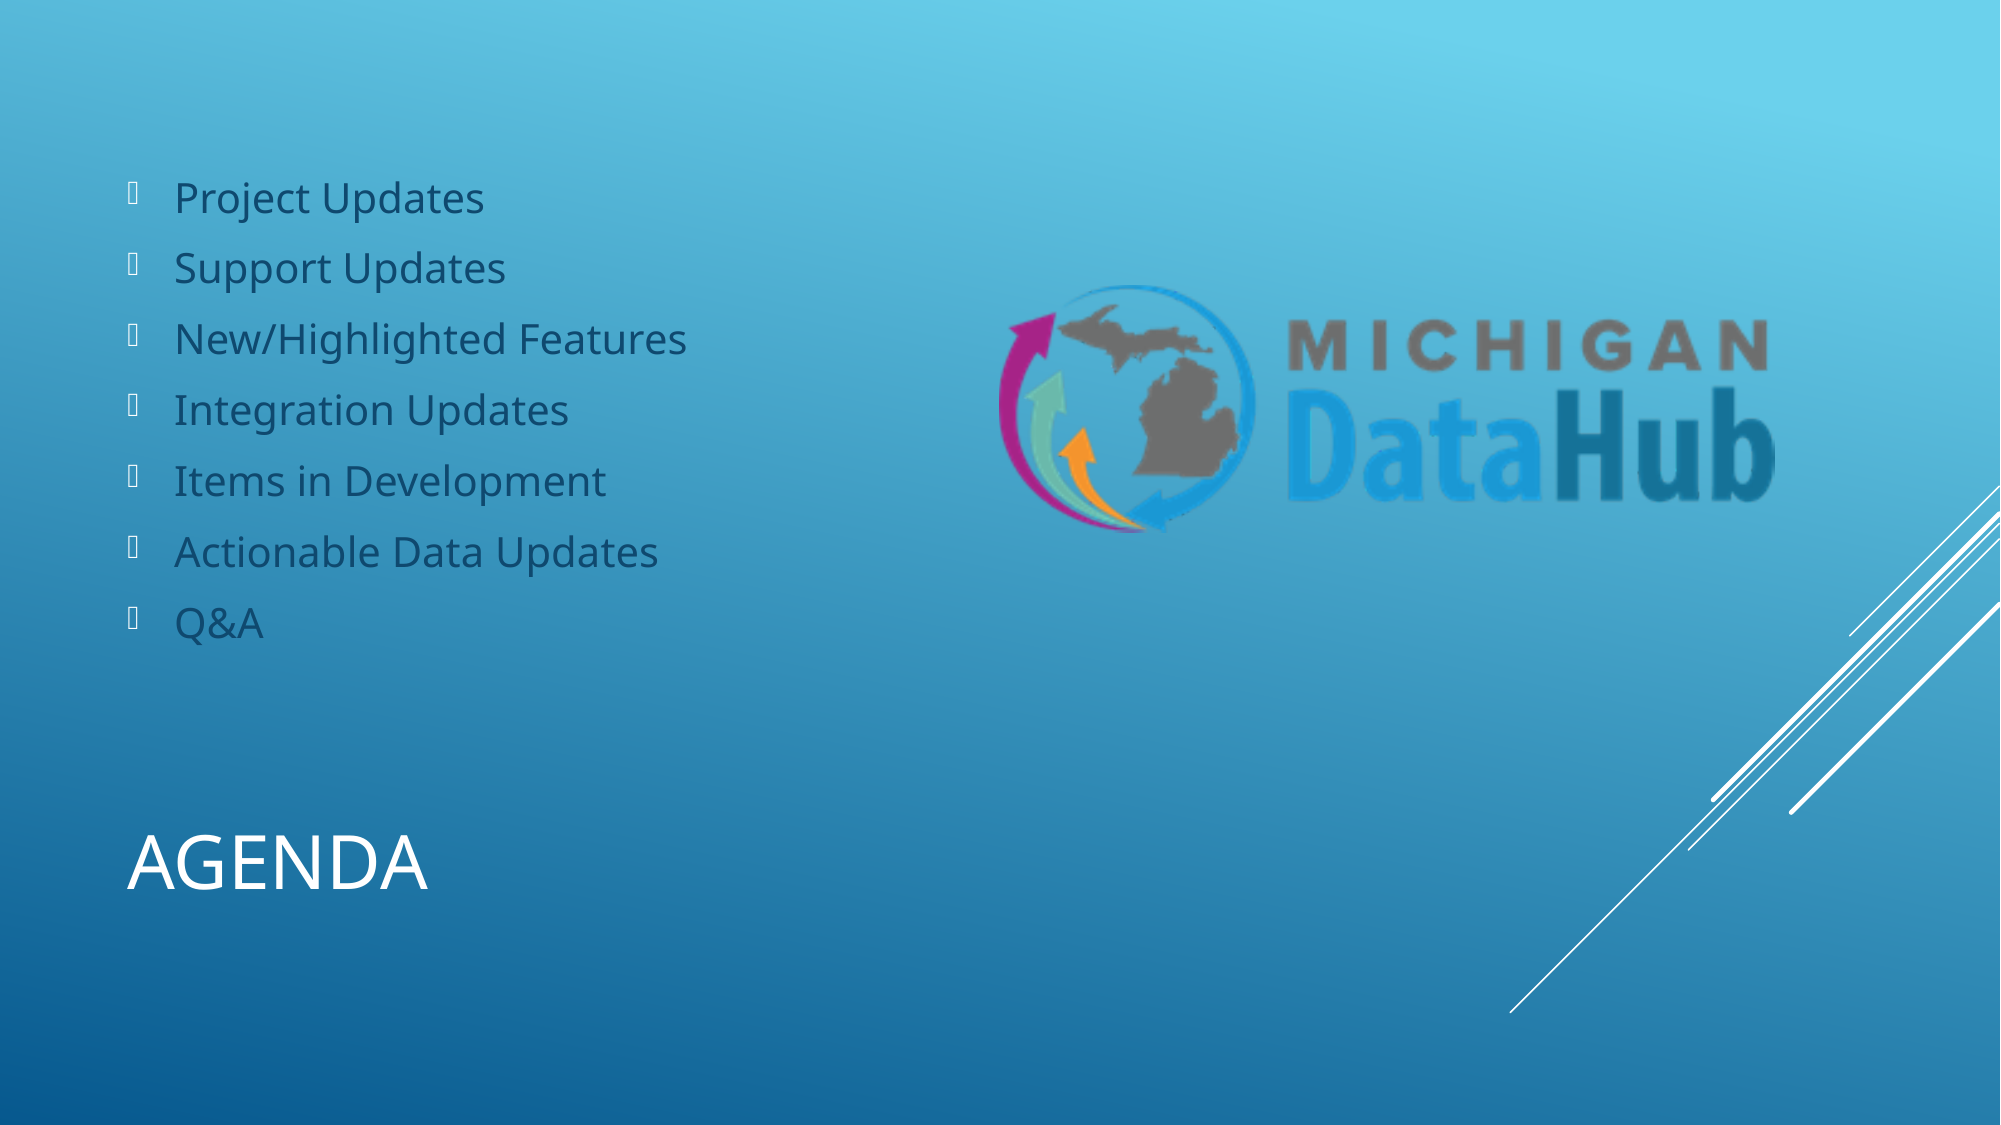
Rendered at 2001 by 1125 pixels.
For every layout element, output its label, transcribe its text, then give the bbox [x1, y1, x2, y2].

picture [999, 285, 1775, 533]
list Project Updates Support Updates New/Highlighted Features Integration Updates Items in Development Actionable Data Updates Q&A [112, 112, 1513, 706]
title Agenda [112, 736, 1513, 984]
